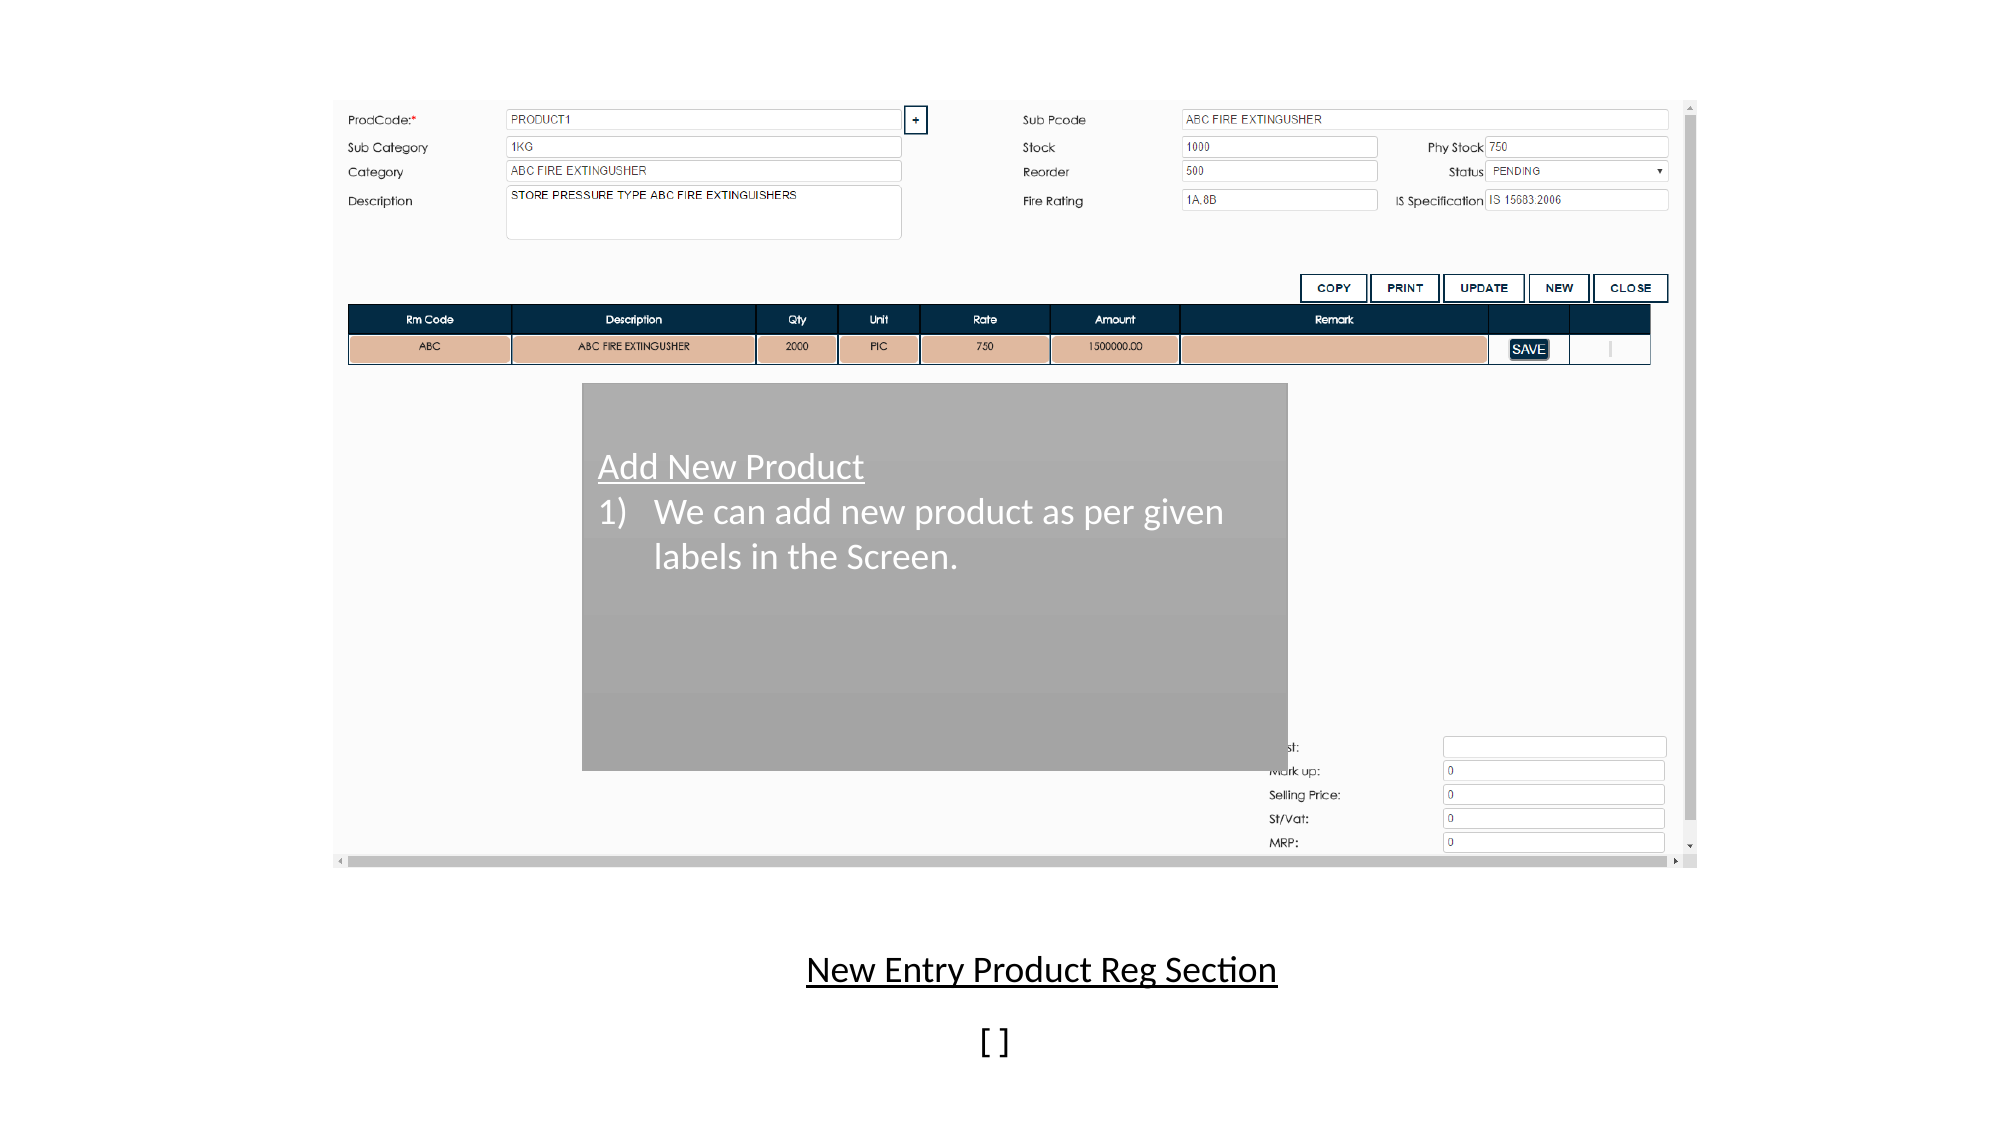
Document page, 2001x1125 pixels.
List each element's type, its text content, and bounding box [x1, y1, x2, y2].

text_box New Entry Product Reg Section [791, 937, 1293, 989]
picture [333, 100, 1697, 868]
text_box [ ] [357, 989, 1633, 1090]
